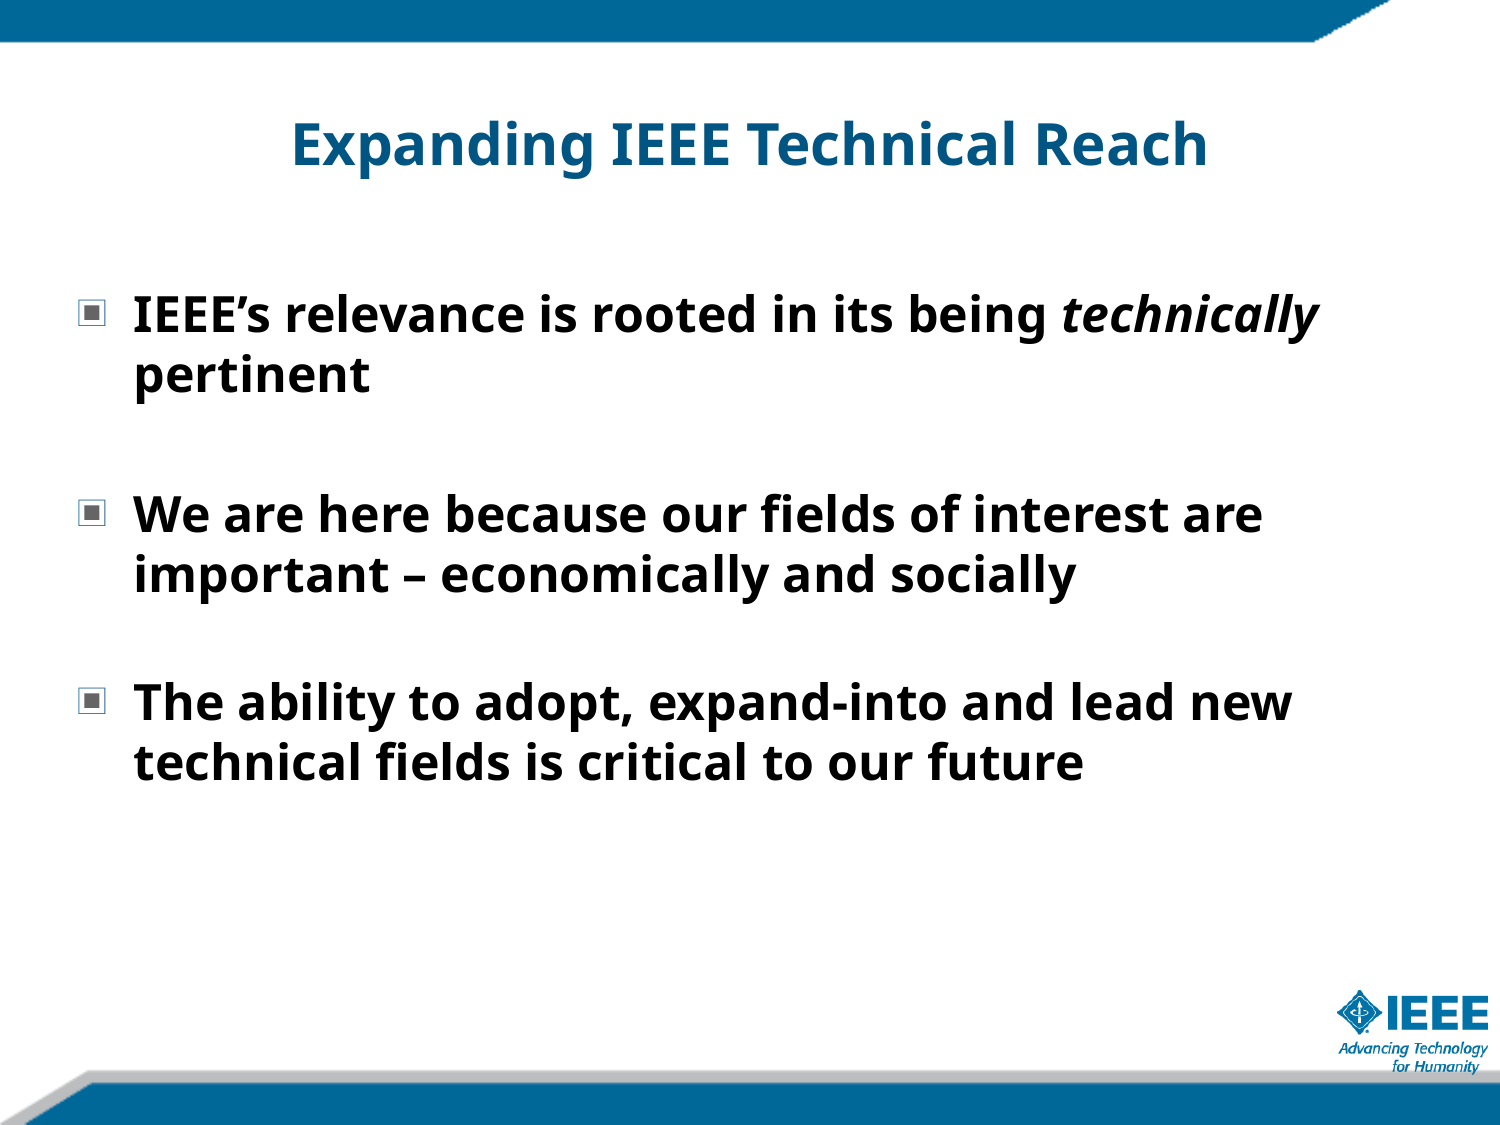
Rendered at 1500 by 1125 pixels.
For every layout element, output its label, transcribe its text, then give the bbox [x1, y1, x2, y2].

title Expanding IEEE Technical Reach [112, 99, 1388, 201]
picture [0, 0, 1500, 1125]
list IEEE’s relevance is rooted in its being technically pertinent We are here because our fields of interest are important – economically and socially The ability to adopt, expand-into and lead new technical fields is critical to our future [62, 274, 1401, 1038]
